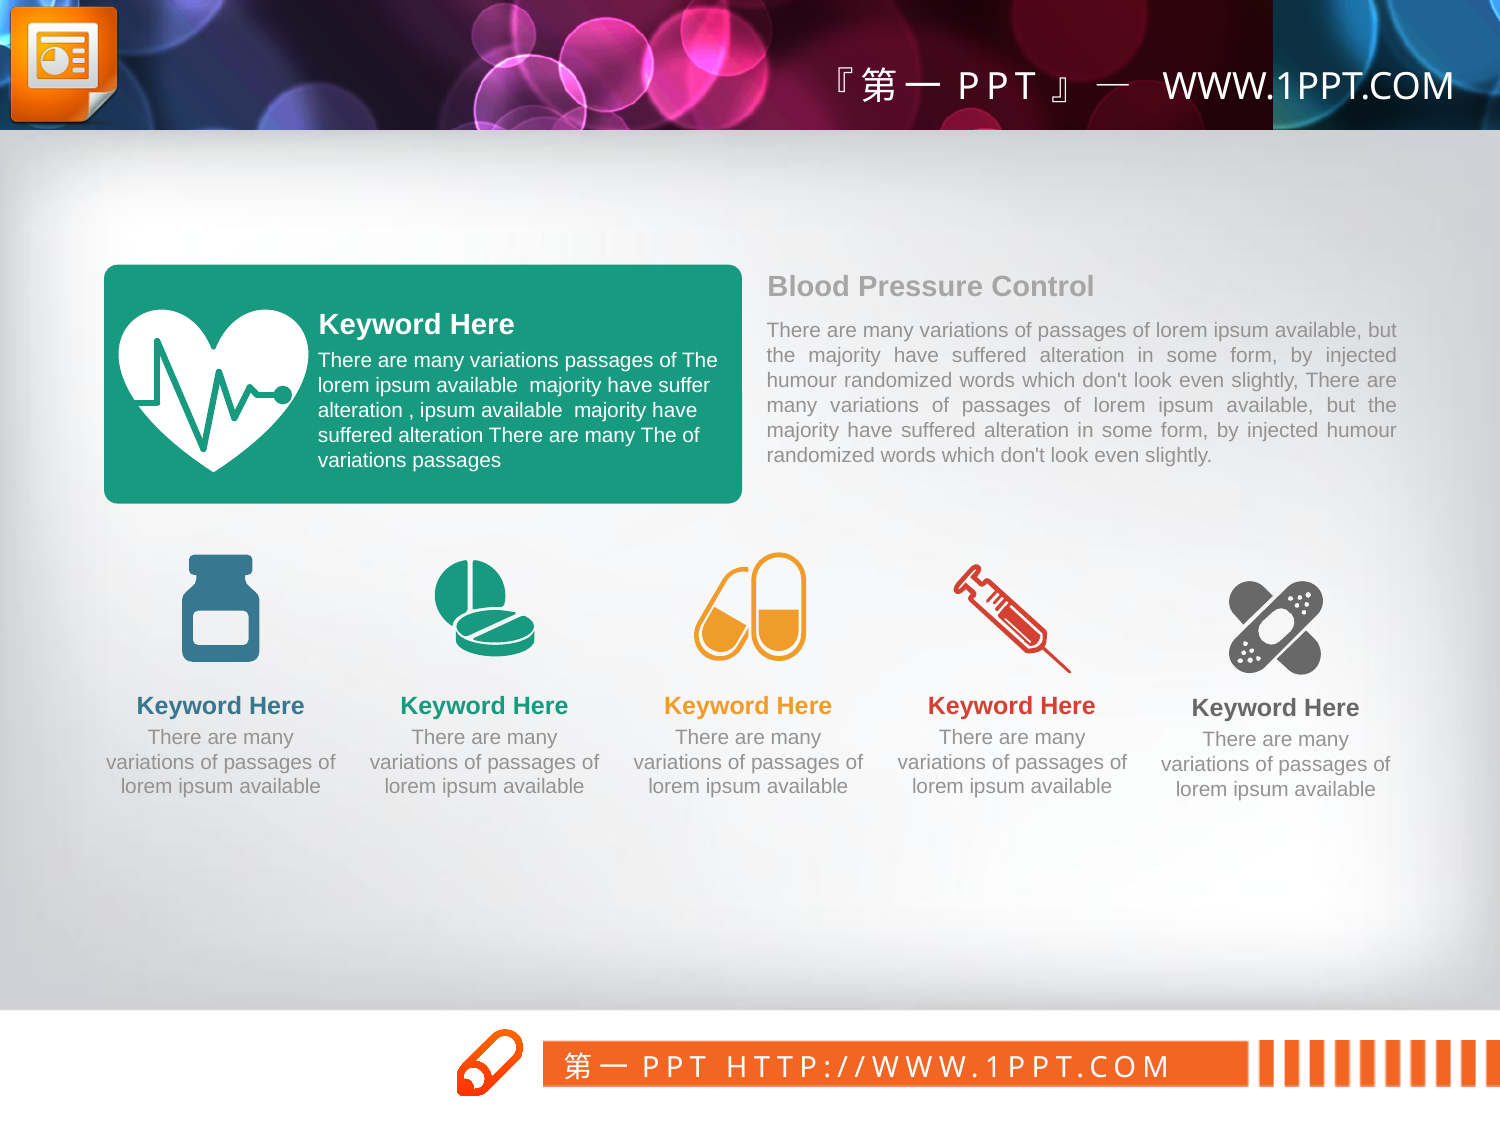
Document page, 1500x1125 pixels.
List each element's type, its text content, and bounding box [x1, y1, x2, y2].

text_box [104, 264, 743, 504]
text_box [116, 305, 311, 476]
text_box There are many variations of passages of lorem ipsum available, but the majority have suffered alteration in some form, by injected humour randomized words which don't look even slightly, There are many variations of passages of lorem ipsum available, but the majority have suffered alteration in some form, by injected humour randomized words which don't look even slightly. [766, 316, 1397, 467]
text_box [182, 554, 260, 662]
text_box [690, 552, 807, 665]
text_box Keyword Here There are many variations of passages of lorem ipsum available [88, 681, 352, 806]
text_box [317, 305, 721, 473]
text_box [434, 559, 535, 657]
picture [0, 0, 1500, 1012]
text_box Keyword Here There are many variations of passages of lorem ipsum available [352, 681, 616, 806]
picture [543, 1040, 1500, 1087]
text_box Keyword Here There are many variations of passages of lorem ipsum available [616, 681, 879, 806]
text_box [1226, 578, 1326, 677]
text_box Blood Pressure Control [767, 267, 1096, 303]
text_box [953, 564, 1072, 673]
text_box Keyword Here There are many variations of passages of lorem ipsum available [1143, 684, 1409, 809]
text_box Keyword Here There are many variations of passages of lorem ipsum available [879, 681, 1145, 806]
